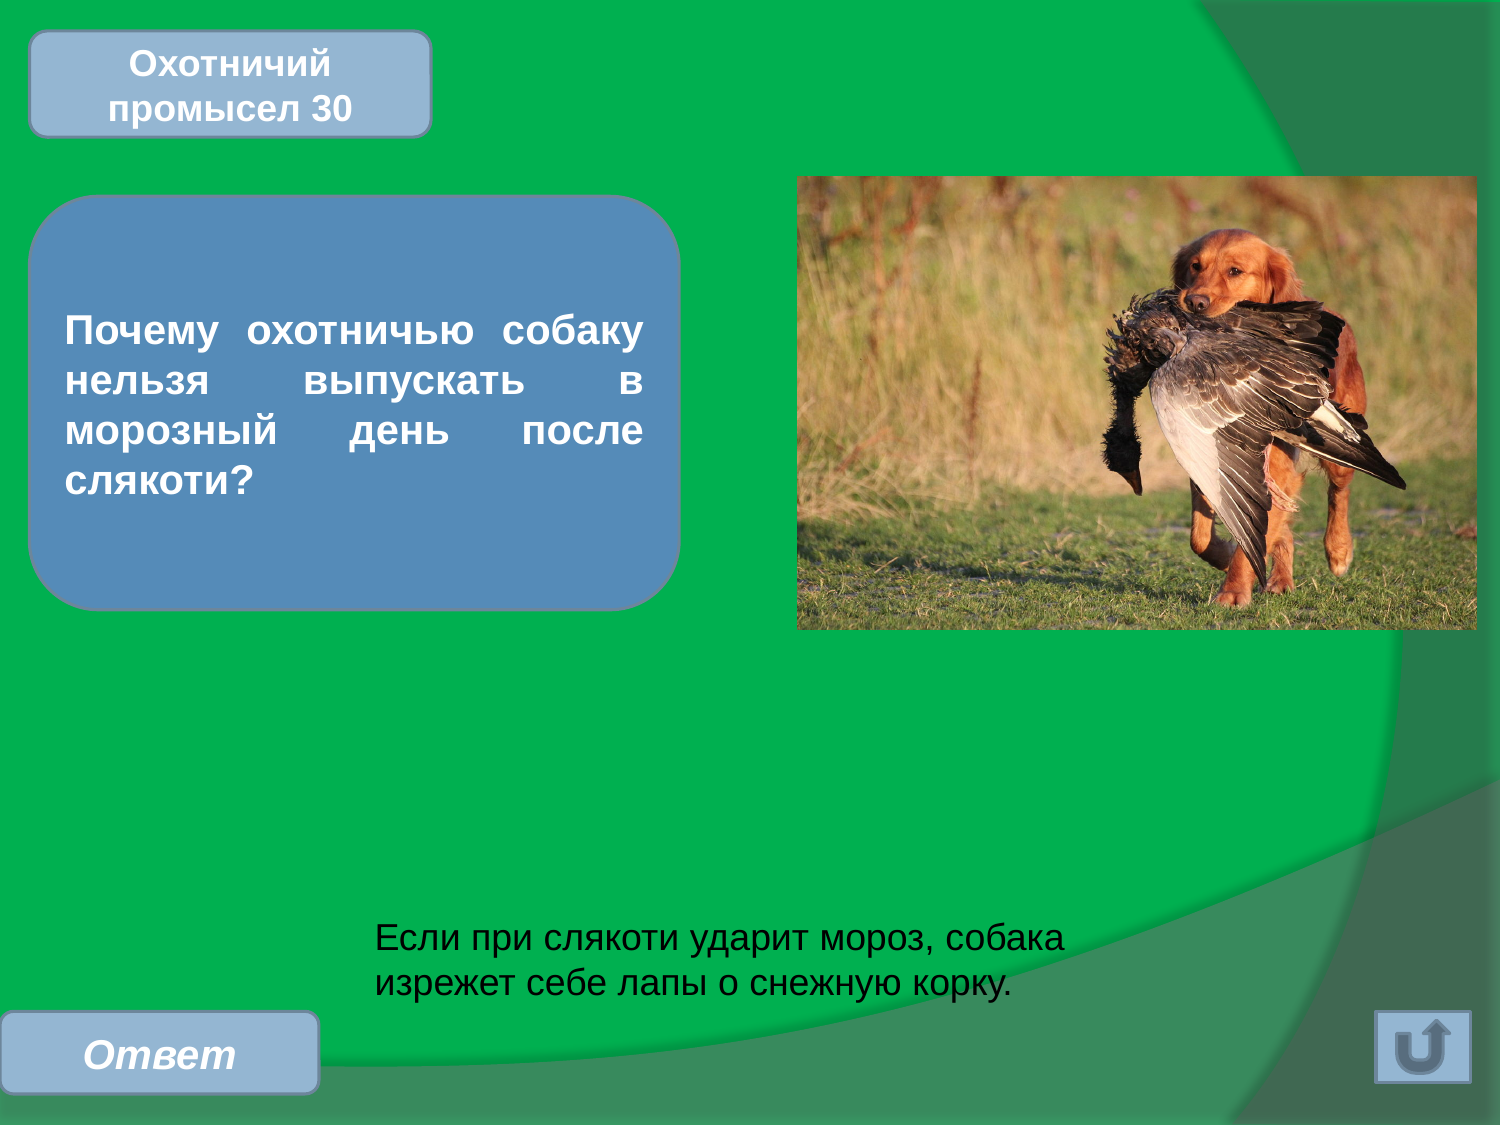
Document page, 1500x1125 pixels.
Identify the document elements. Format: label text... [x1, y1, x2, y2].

picture [796, 176, 1477, 630]
text_box Если при слякоти ударит мороз, собака изрежет себе лапы о снежную корку. [359, 905, 1110, 1011]
text_box Ответ [0, 1009, 321, 1096]
text_box Охотничий промысел 30 [27, 29, 433, 139]
text_box Почему охотничью собаку нельзя выпускать в морозный день после слякоти? [27, 194, 681, 612]
text_box [1374, 1010, 1472, 1084]
